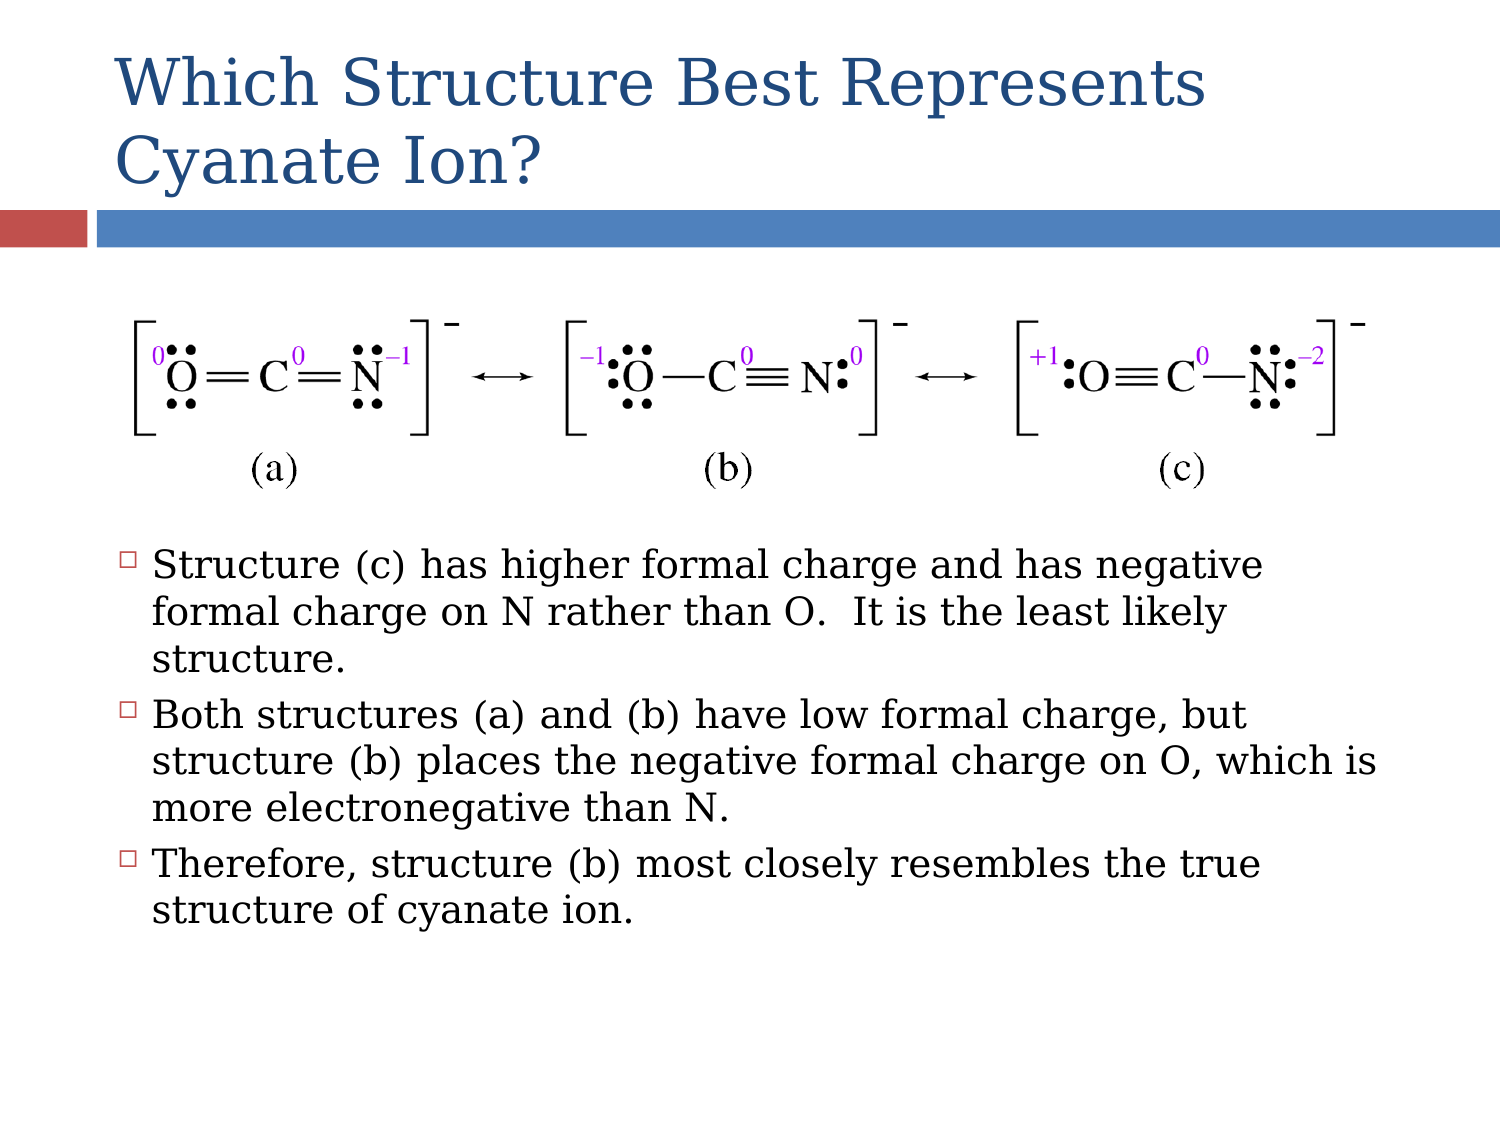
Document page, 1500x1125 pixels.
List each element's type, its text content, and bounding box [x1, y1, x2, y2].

list Structure (c) has higher formal charge and has negative formal charge on N rather than O. It is the least likely structure. Both structures (a) and (b) have low formal charge, but structure (b) places the negative formal charge on O, which is more electronegative than N. Therefore, structure (b) most closely resembles the true structure of cyanate ion. [103, 532, 1397, 940]
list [103, 307, 1394, 489]
text_box Which Structure Best Represents Cyanate Ion? [99, 37, 1438, 200]
